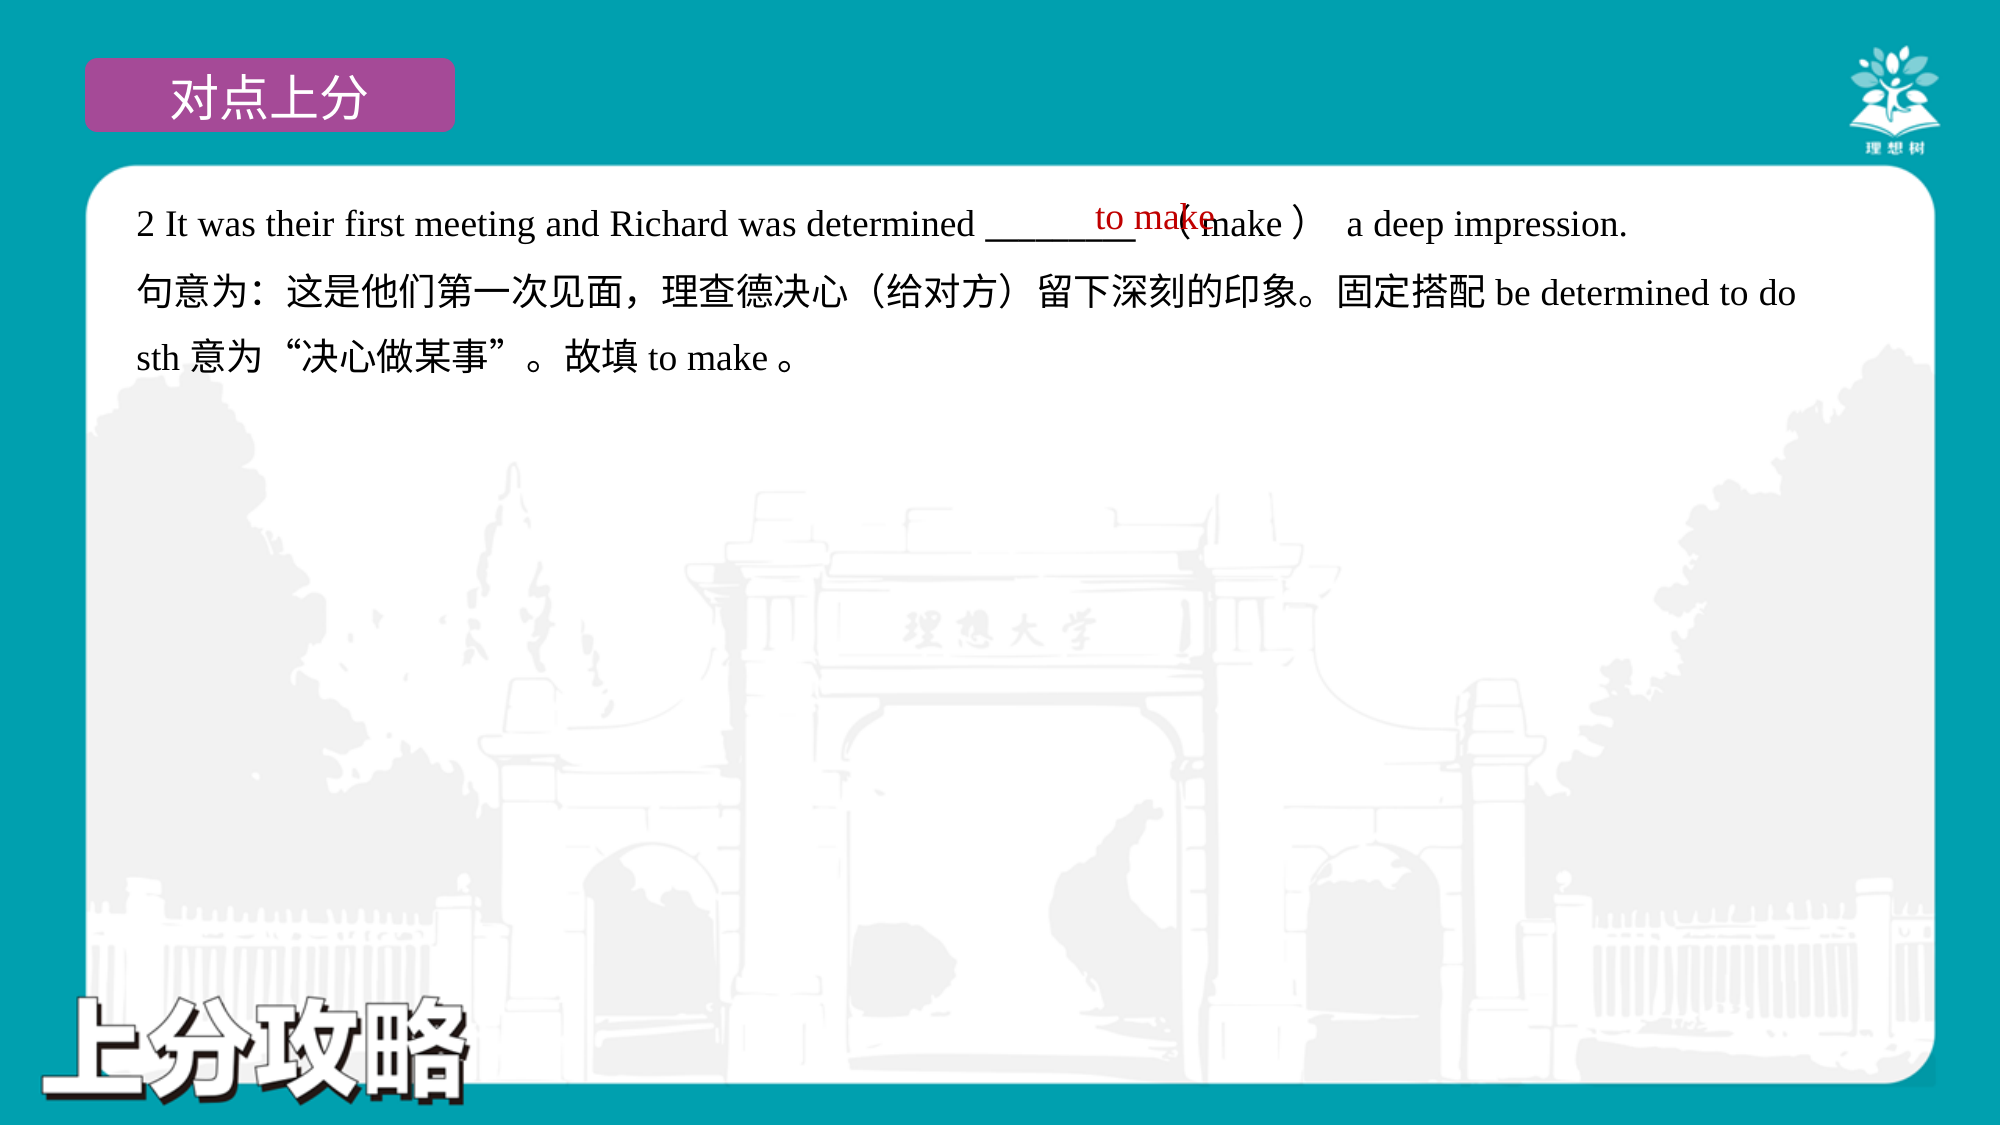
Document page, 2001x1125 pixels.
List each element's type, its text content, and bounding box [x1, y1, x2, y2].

text_box 句意为：这是他们第一次见面，理查德决心（给对方）留下深刻的印象。固定搭配be determined to do sth意为“决心做某事”。故填to make。 [136, 244, 1865, 371]
text_box to make [1076, 170, 1234, 230]
picture [0, 0, 2000, 1125]
text_box 2 It was their first meeting and Richard was determined _________ （make） a deep impression. [136, 176, 1865, 237]
